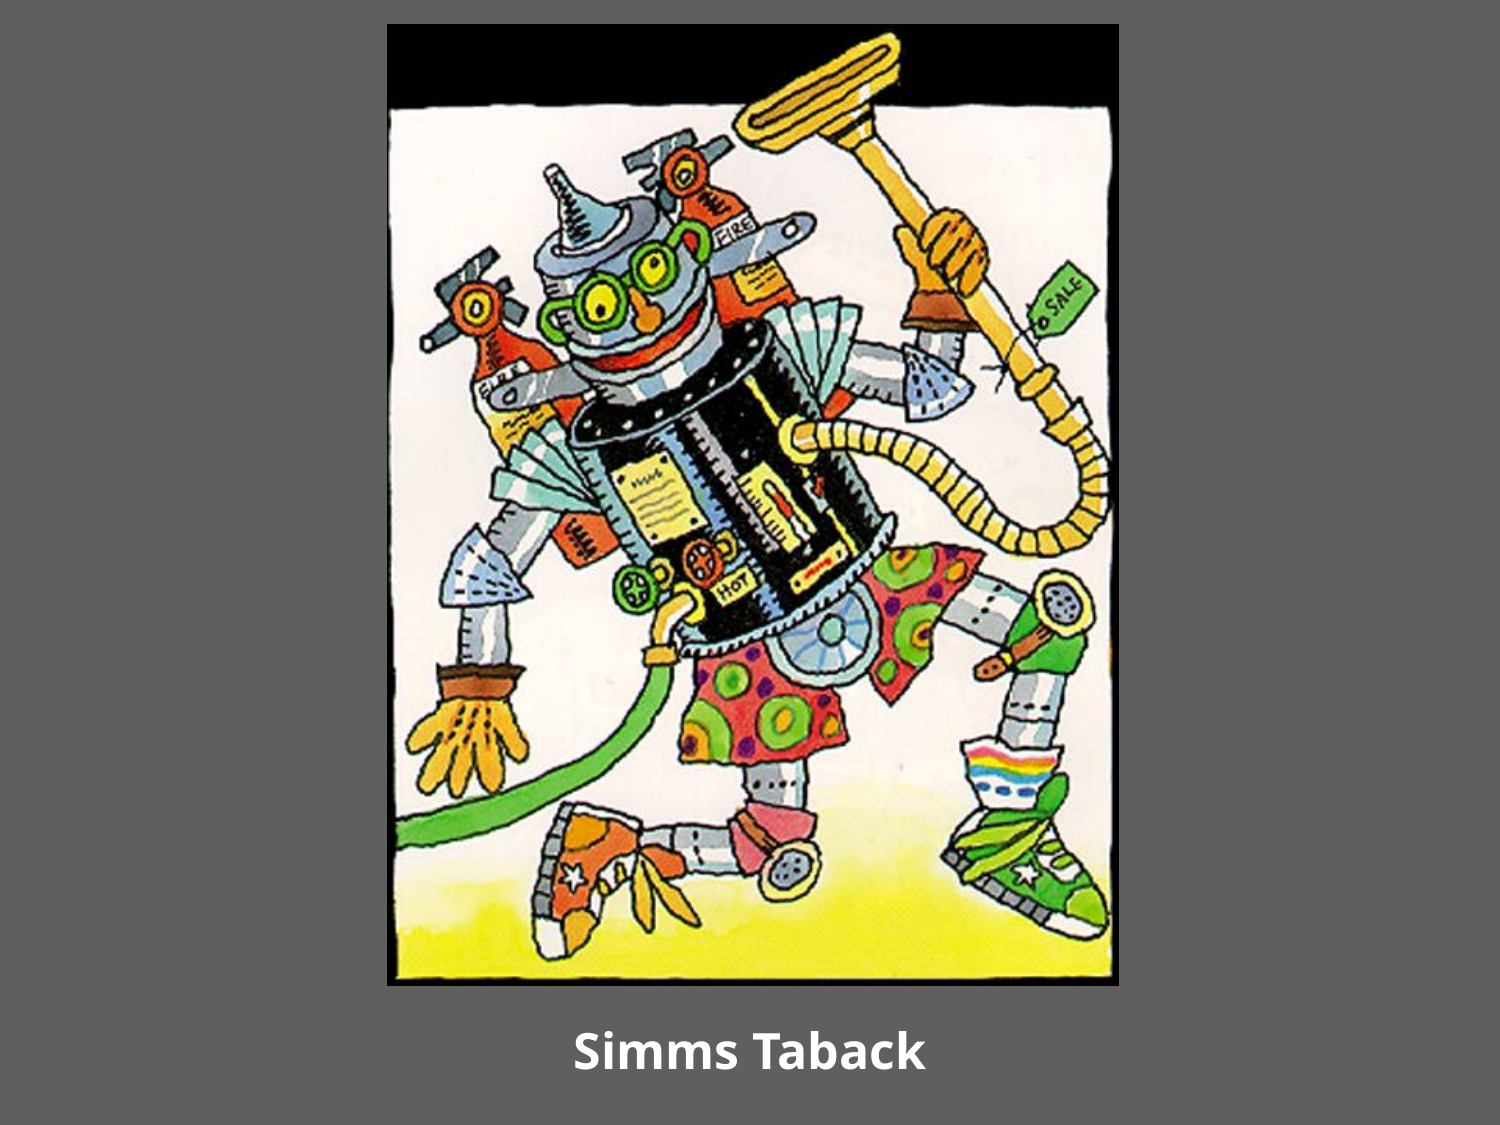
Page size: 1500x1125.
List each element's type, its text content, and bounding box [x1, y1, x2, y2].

picture [387, 24, 1120, 987]
text_box Simms Taback [487, 1012, 1013, 1088]
